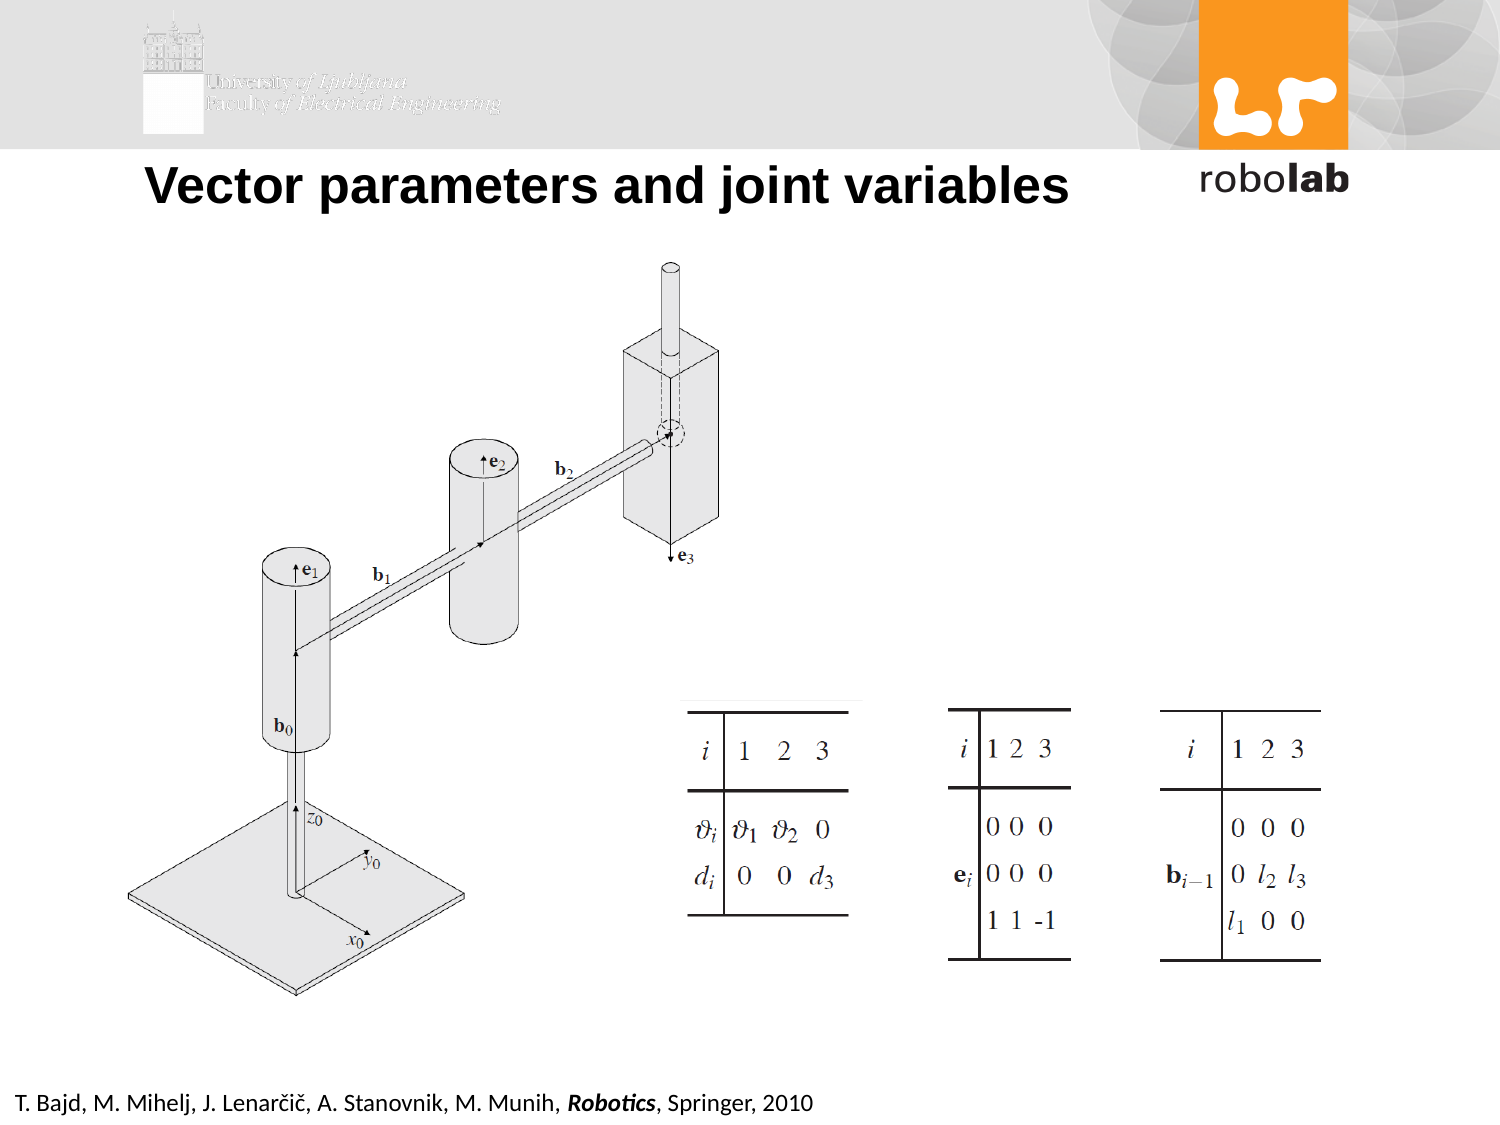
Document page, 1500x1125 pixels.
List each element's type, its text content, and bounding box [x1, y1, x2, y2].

picture [921, 703, 1105, 965]
title Vector parameters and joint variables [129, 94, 1311, 272]
picture [1152, 703, 1336, 972]
picture [679, 700, 863, 925]
picture [998, 0, 1500, 196]
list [111, 255, 739, 1005]
picture [143, 10, 501, 94]
